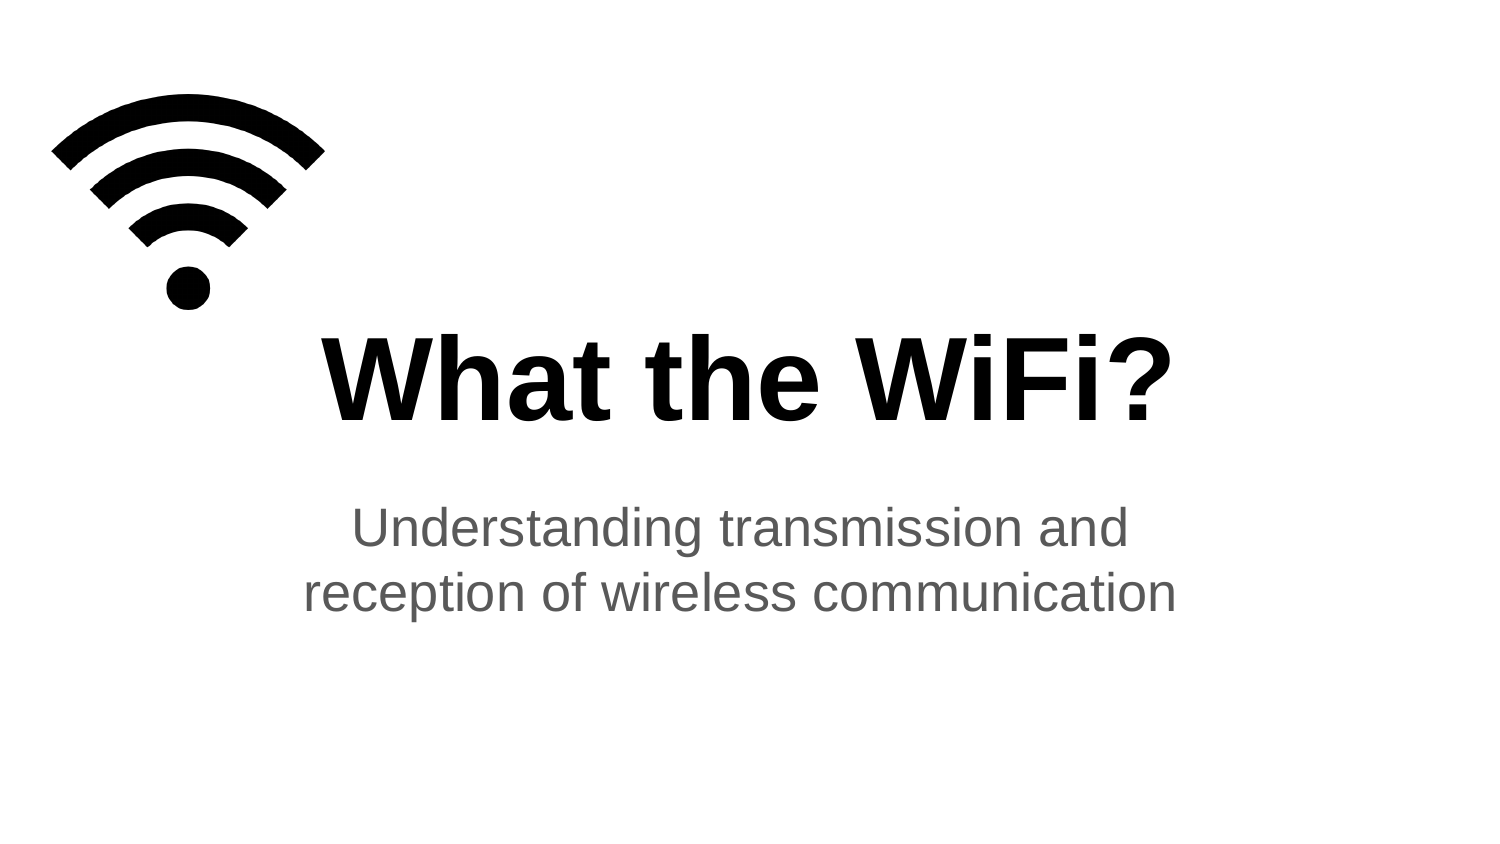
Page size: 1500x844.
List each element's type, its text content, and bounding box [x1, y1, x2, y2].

title What the WiFi? [51, 269, 1449, 459]
picture [50, 93, 325, 311]
subtitle Understanding transmission and reception of wireless communication [271, 477, 1211, 608]
